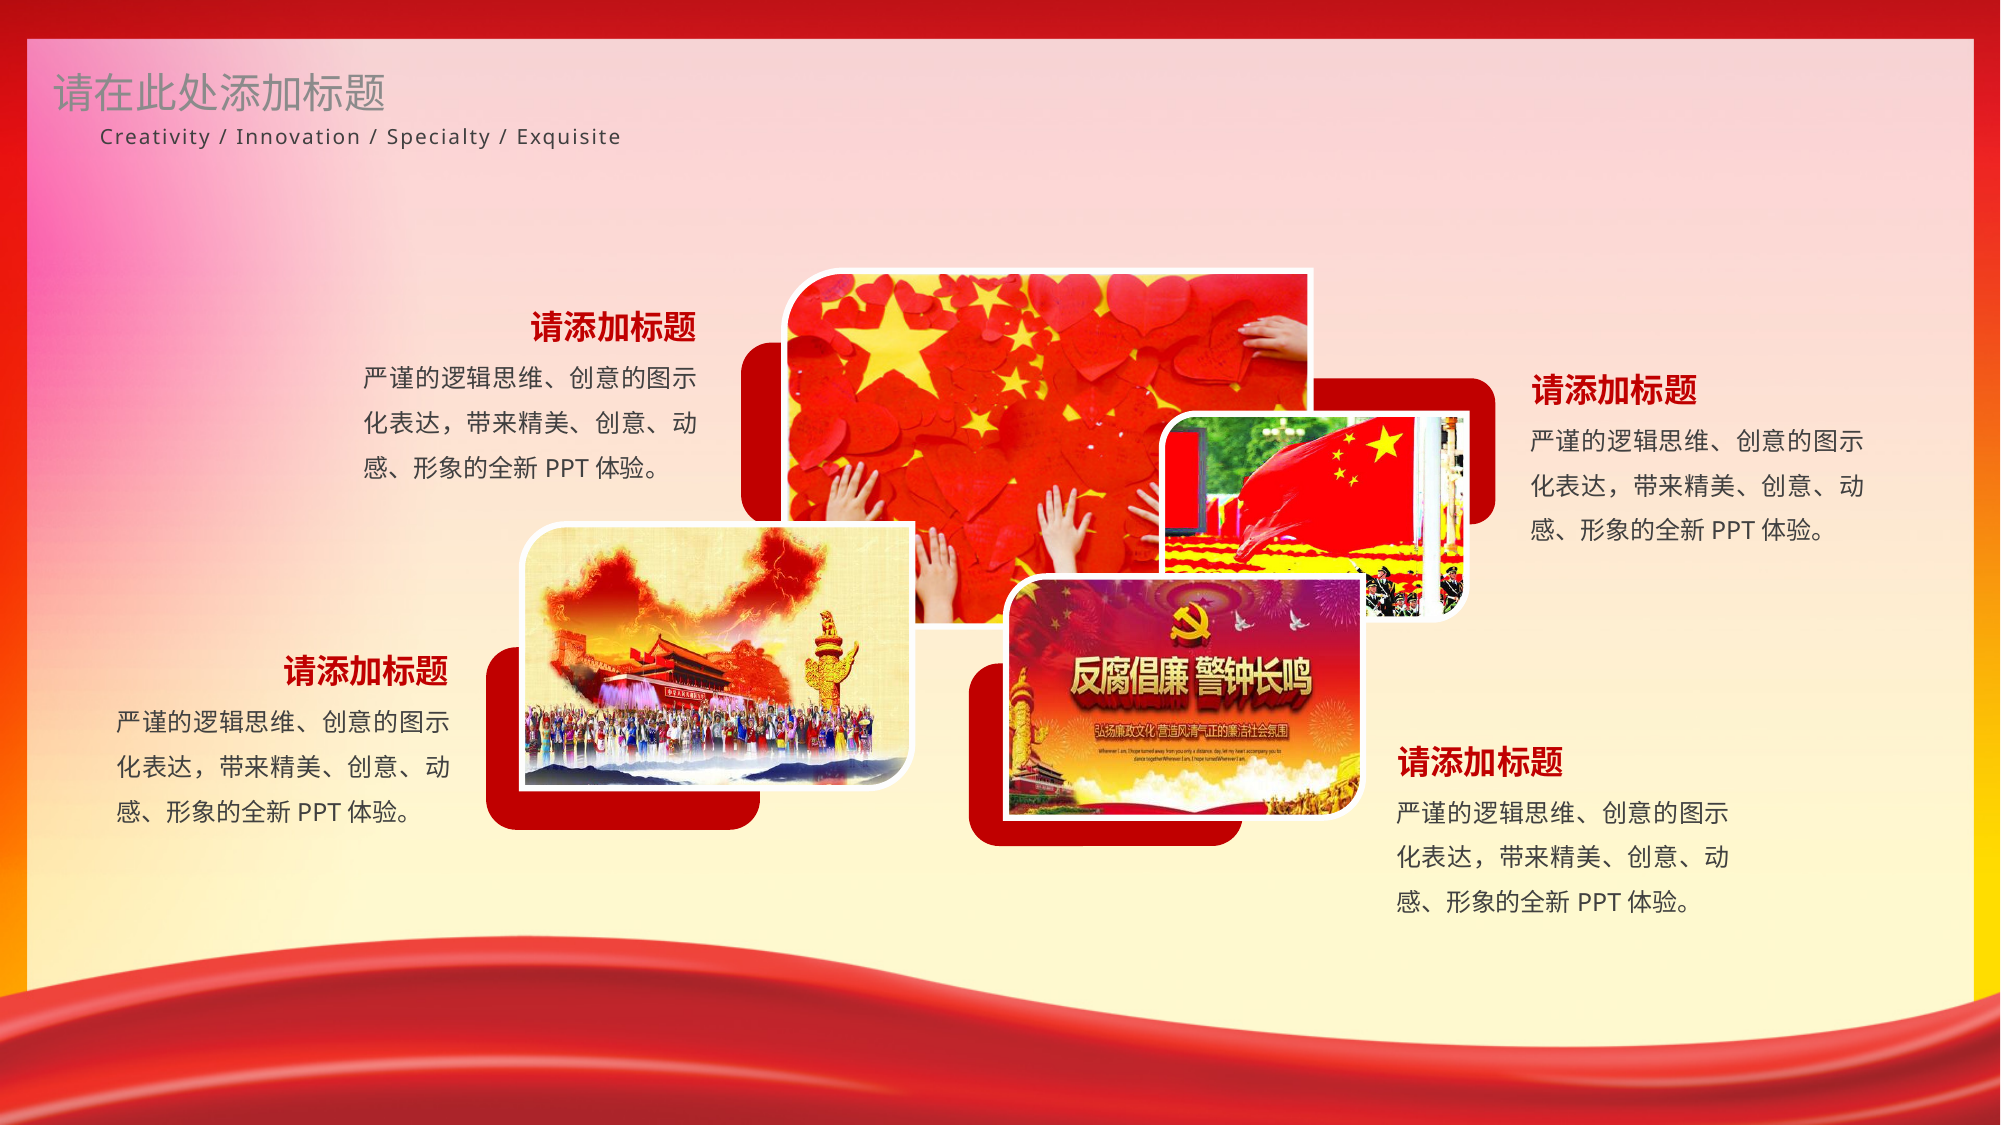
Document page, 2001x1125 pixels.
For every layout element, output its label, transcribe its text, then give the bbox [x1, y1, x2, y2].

text_box [783, 269, 1312, 628]
text_box [1004, 575, 1364, 819]
text_box 严谨的逻辑思维、创意的图示化表达，带来精美、创意、动感、形象的全新PPT体验。 [1515, 402, 1880, 553]
text_box [740, 341, 783, 523]
text_box [485, 646, 762, 831]
text_box 严谨的逻辑思维、创意的图示化表达，带来精美、创意、动感、形象的全新PPT体验。 [1381, 774, 1746, 925]
picture [0, 0, 2001, 1125]
text_box 请添加标题 [268, 642, 464, 698]
text_box Creativity / Innovation / Specialty / Exquisite [85, 116, 851, 156]
text_box 请添加标题 [1382, 733, 1579, 789]
text_box 严谨的逻辑思维、创意的图示化表达，带来精美、创意、动感、形象的全新PPT体验。 [349, 340, 713, 490]
text_box [1160, 412, 1468, 621]
text_box 严谨的逻辑思维、创意的图示化表达，带来精美、创意、动感、形象的全新PPT体验。 [101, 684, 466, 834]
text_box [967, 662, 1244, 848]
text_box [520, 523, 914, 790]
text_box 请添加标题 [515, 298, 712, 354]
text_box [1312, 377, 1497, 526]
text_box 请添加标题 [1516, 361, 1713, 417]
list 请在此处添加标题 [37, 58, 638, 156]
